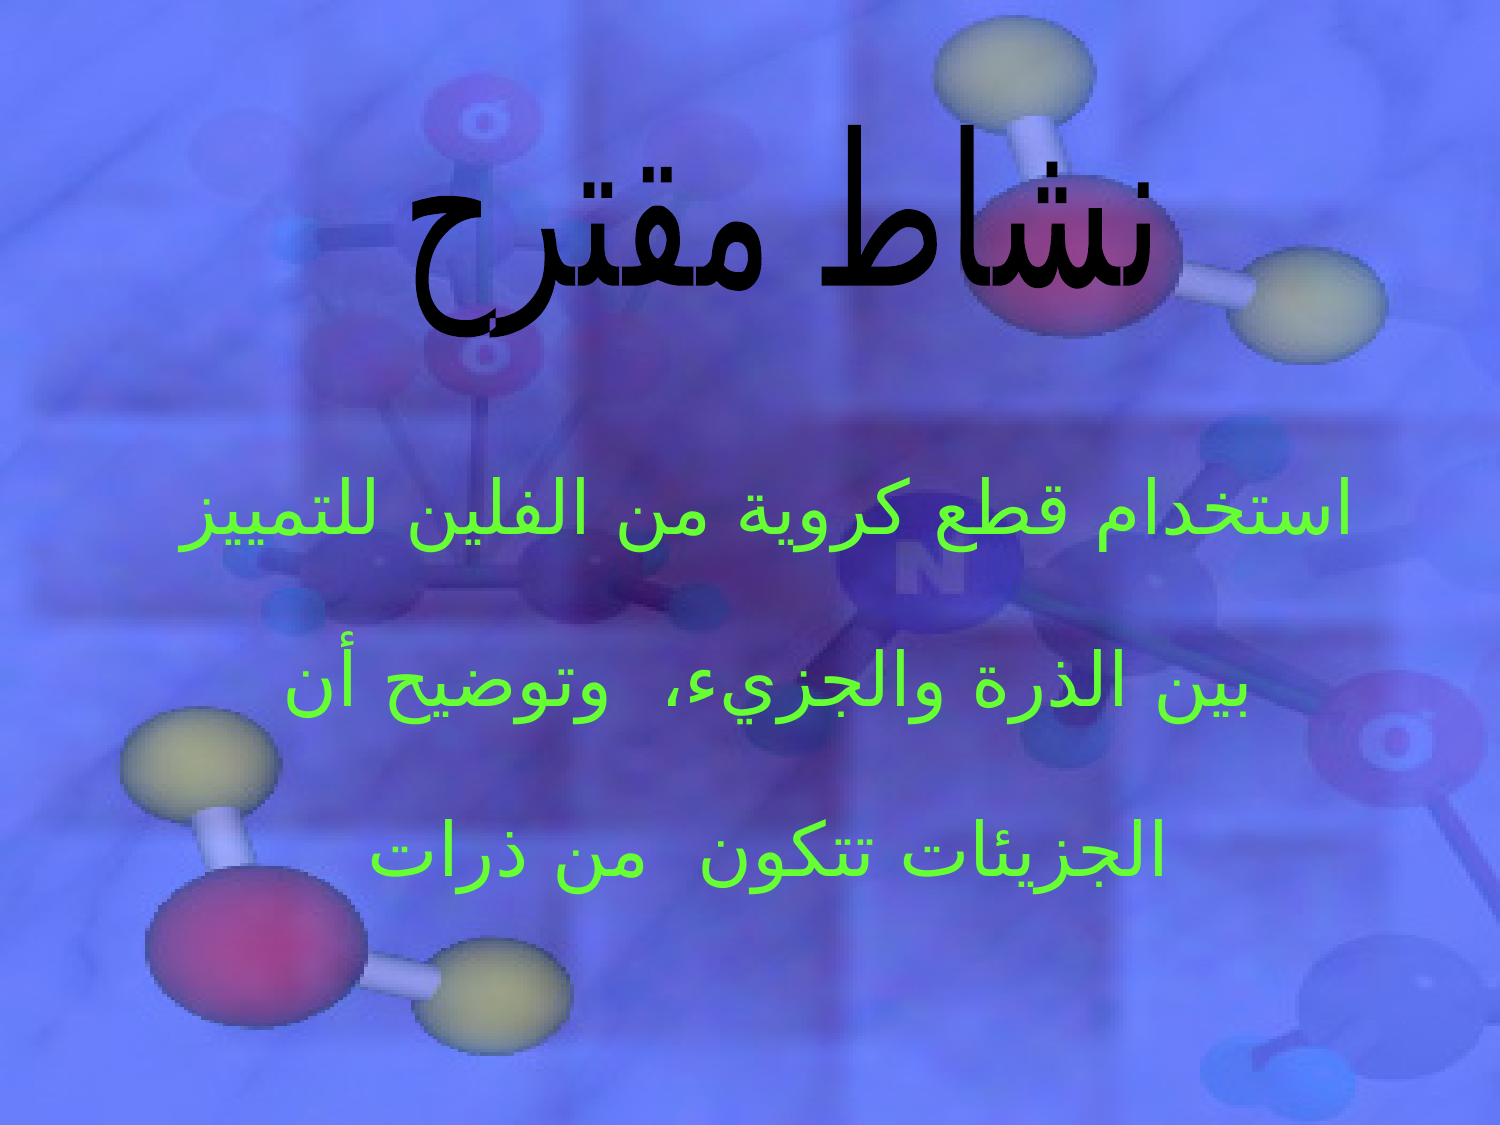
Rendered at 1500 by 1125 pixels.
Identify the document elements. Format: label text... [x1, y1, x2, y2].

picture [0, 0, 1500, 1125]
text_box استخدام قطع كروية من الفلين للتمييز بين الذرة والجزيء، وتوضيح أن الجزيئات تتكون من ذرات [124, 371, 1413, 900]
